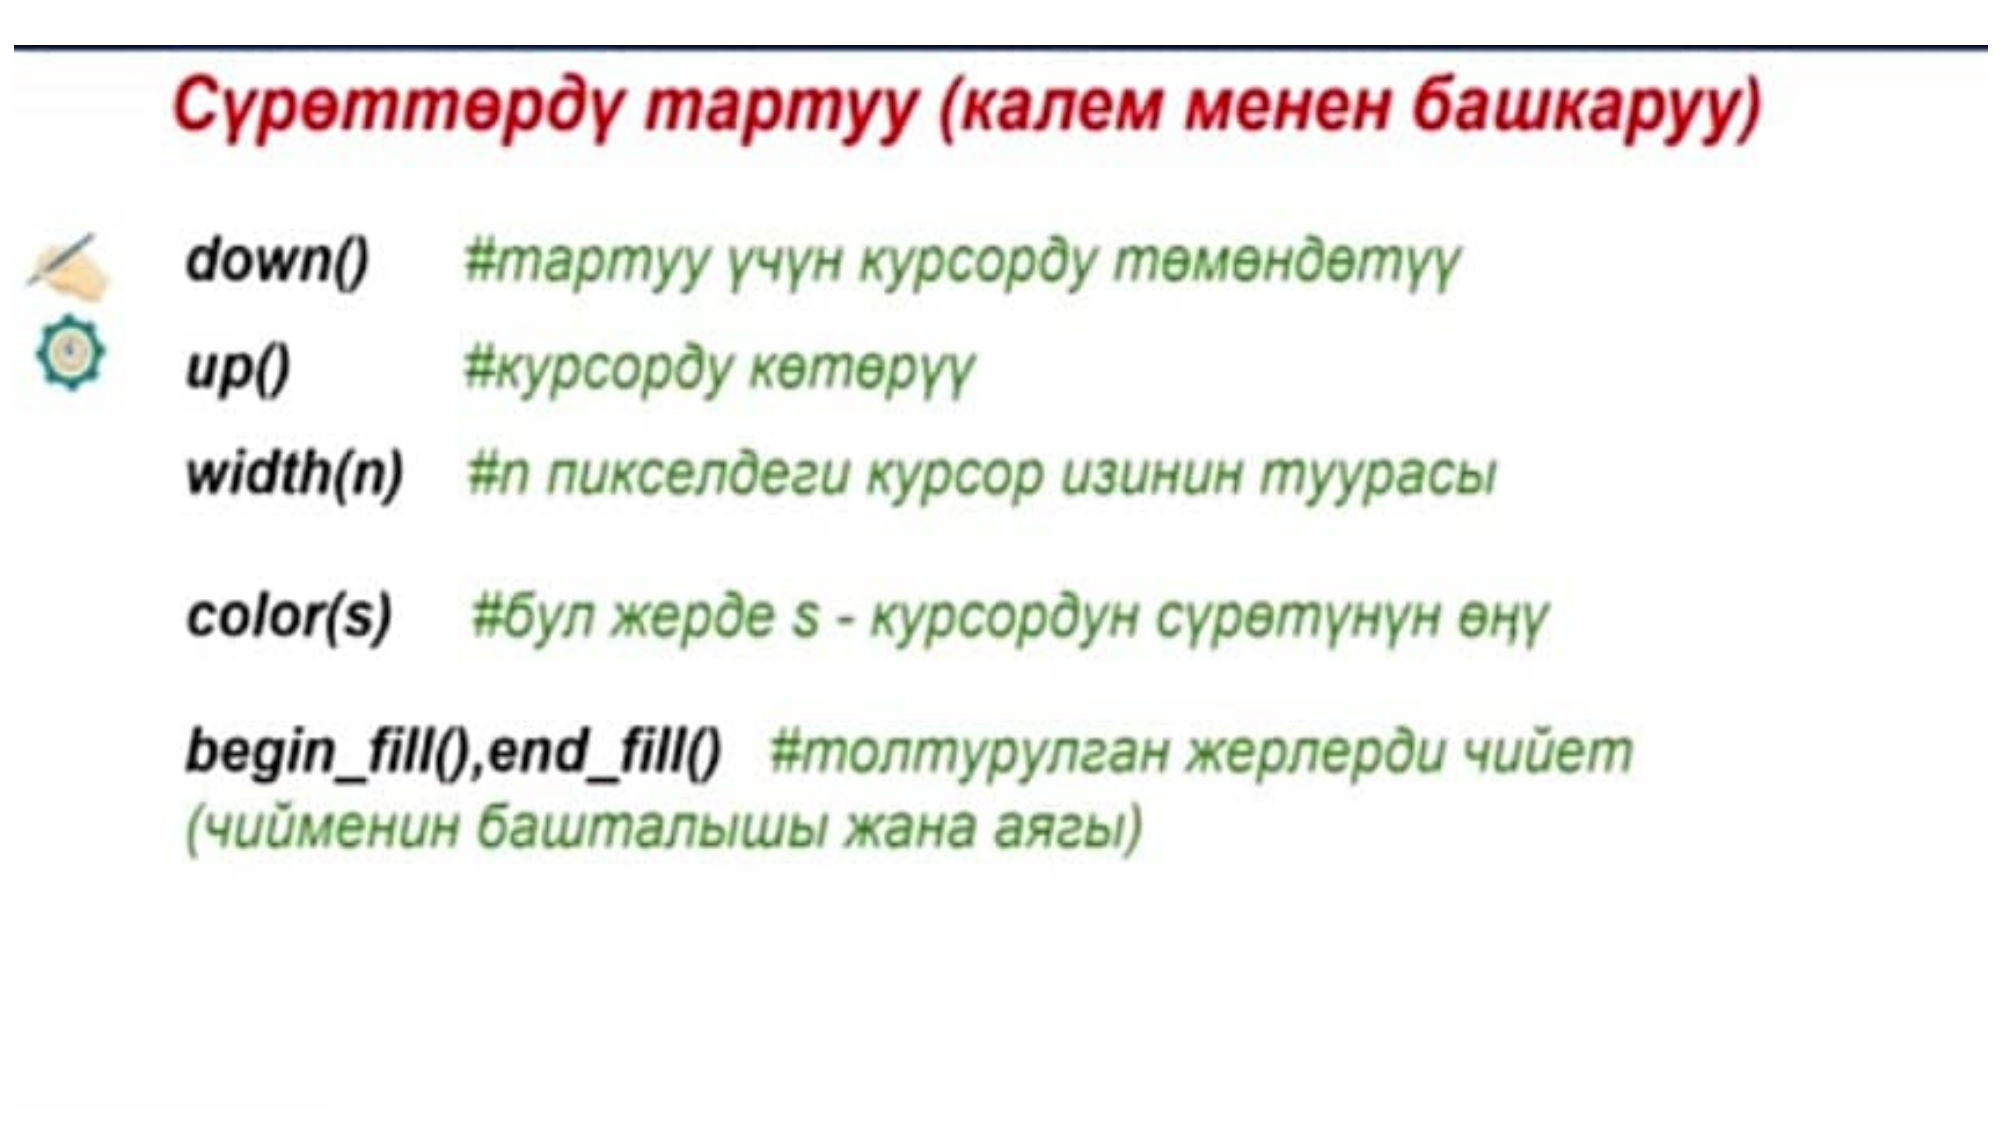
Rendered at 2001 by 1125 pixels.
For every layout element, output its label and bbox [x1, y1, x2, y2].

list [14, 45, 1988, 1110]
